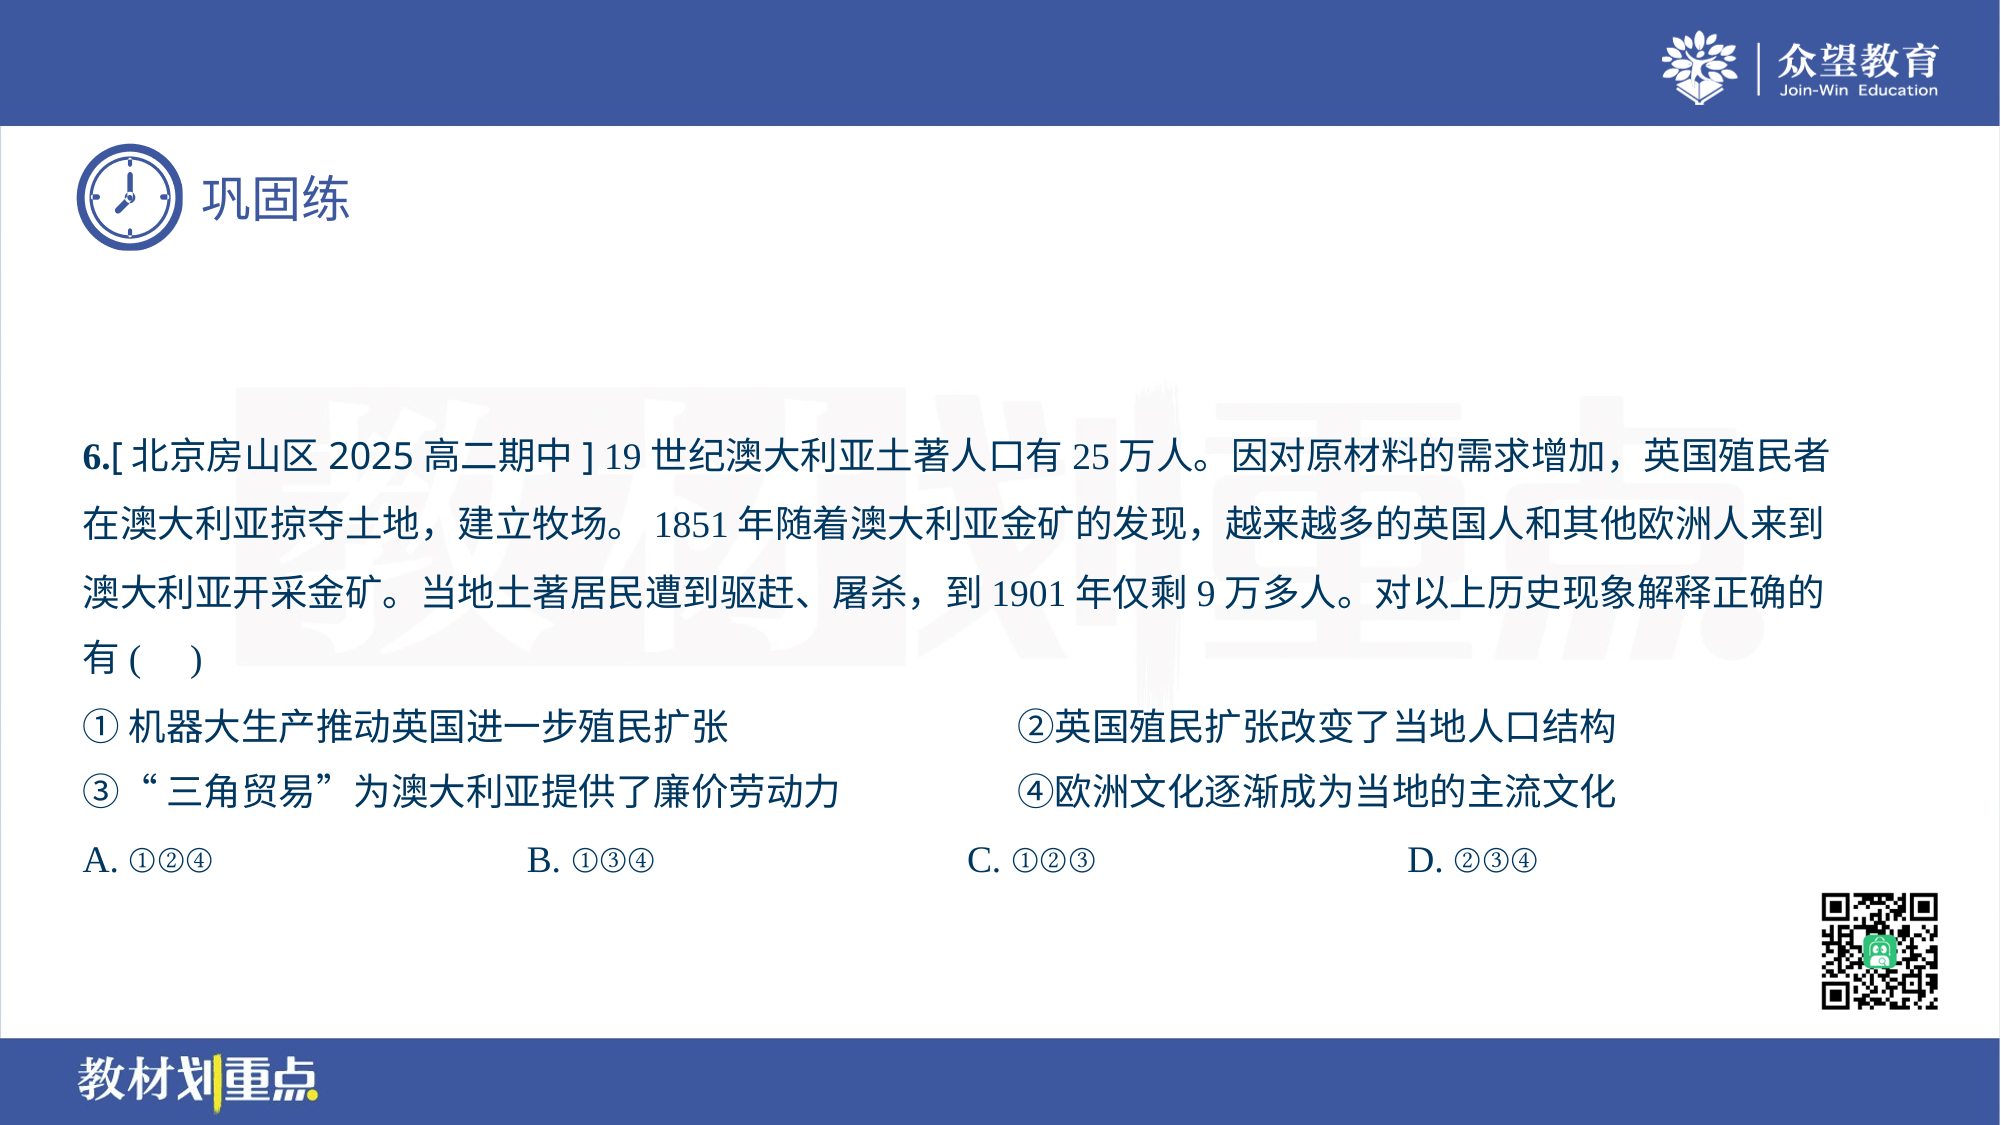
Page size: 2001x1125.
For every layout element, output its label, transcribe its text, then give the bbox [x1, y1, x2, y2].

picture [0, 0, 2000, 1125]
text_box 6.[北京房山区2025高二期中] 19世纪澳大利亚土著人口有25万人。因对原材料的需求增加，英国殖民者 在澳大利亚掠夺土地，建立牧场。1851年随着澳大利亚金矿的发现，越来越多的英国人和其他欧洲人来到 澳大利亚开采金矿。当地土著居民遭到驱赶、屠杀，到1901年仅剩9万多人。对以上历史现象解释正确的 有( ) [82, 407, 1817, 672]
text_box A. ①②④ B. ①③④ C. ①②③ D. ②③④ [82, 813, 1817, 873]
text_box ①机器大生产推动英国进一步殖民扩张 ②英国殖民扩张改变了当地人口结构 ③“三角贸易”为澳大利亚提供了廉价劳动力 ④欧洲文化逐渐成为当地的主流文化 [82, 679, 1817, 806]
